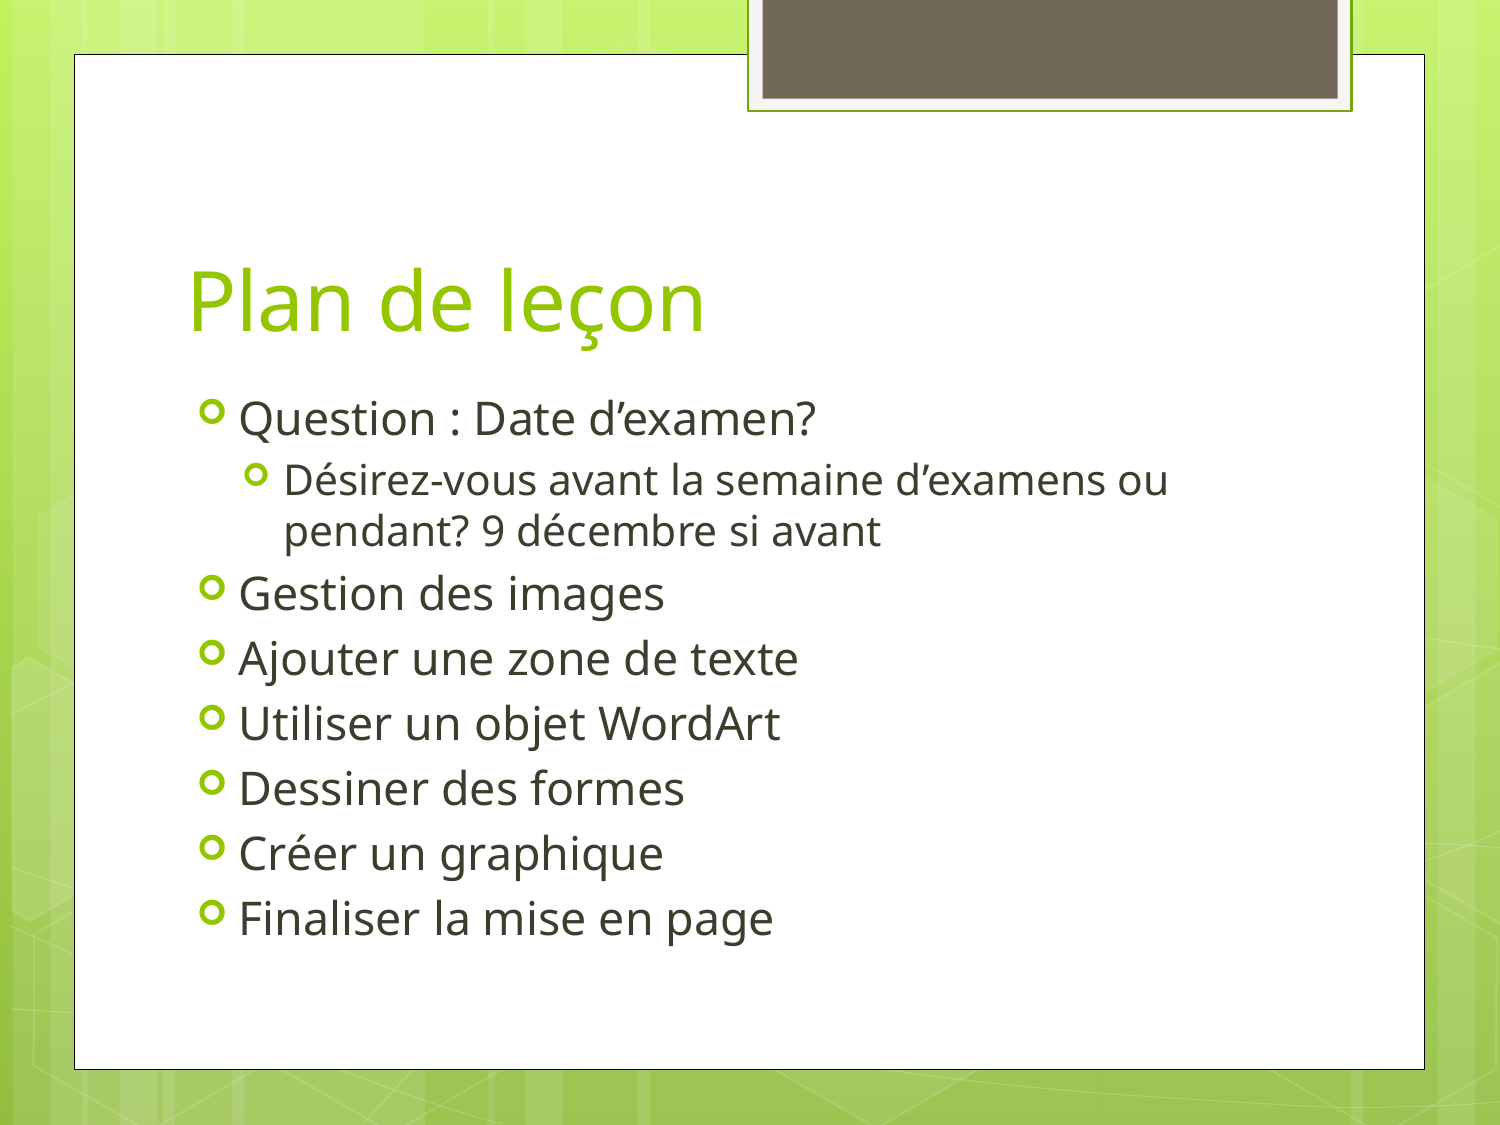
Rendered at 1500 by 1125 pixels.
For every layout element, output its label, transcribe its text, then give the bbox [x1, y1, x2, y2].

title Plan de leçon [171, 168, 1324, 357]
list Question : Date d’examen? Désirez-vous avant la semaine d’examens ou pendant? 9 décembre si avant Gestion des images Ajouter une zone de texte Utiliser un objet WordArt Dessiner des formes Créer un graphique Finaliser la mise en page [171, 381, 1283, 957]
